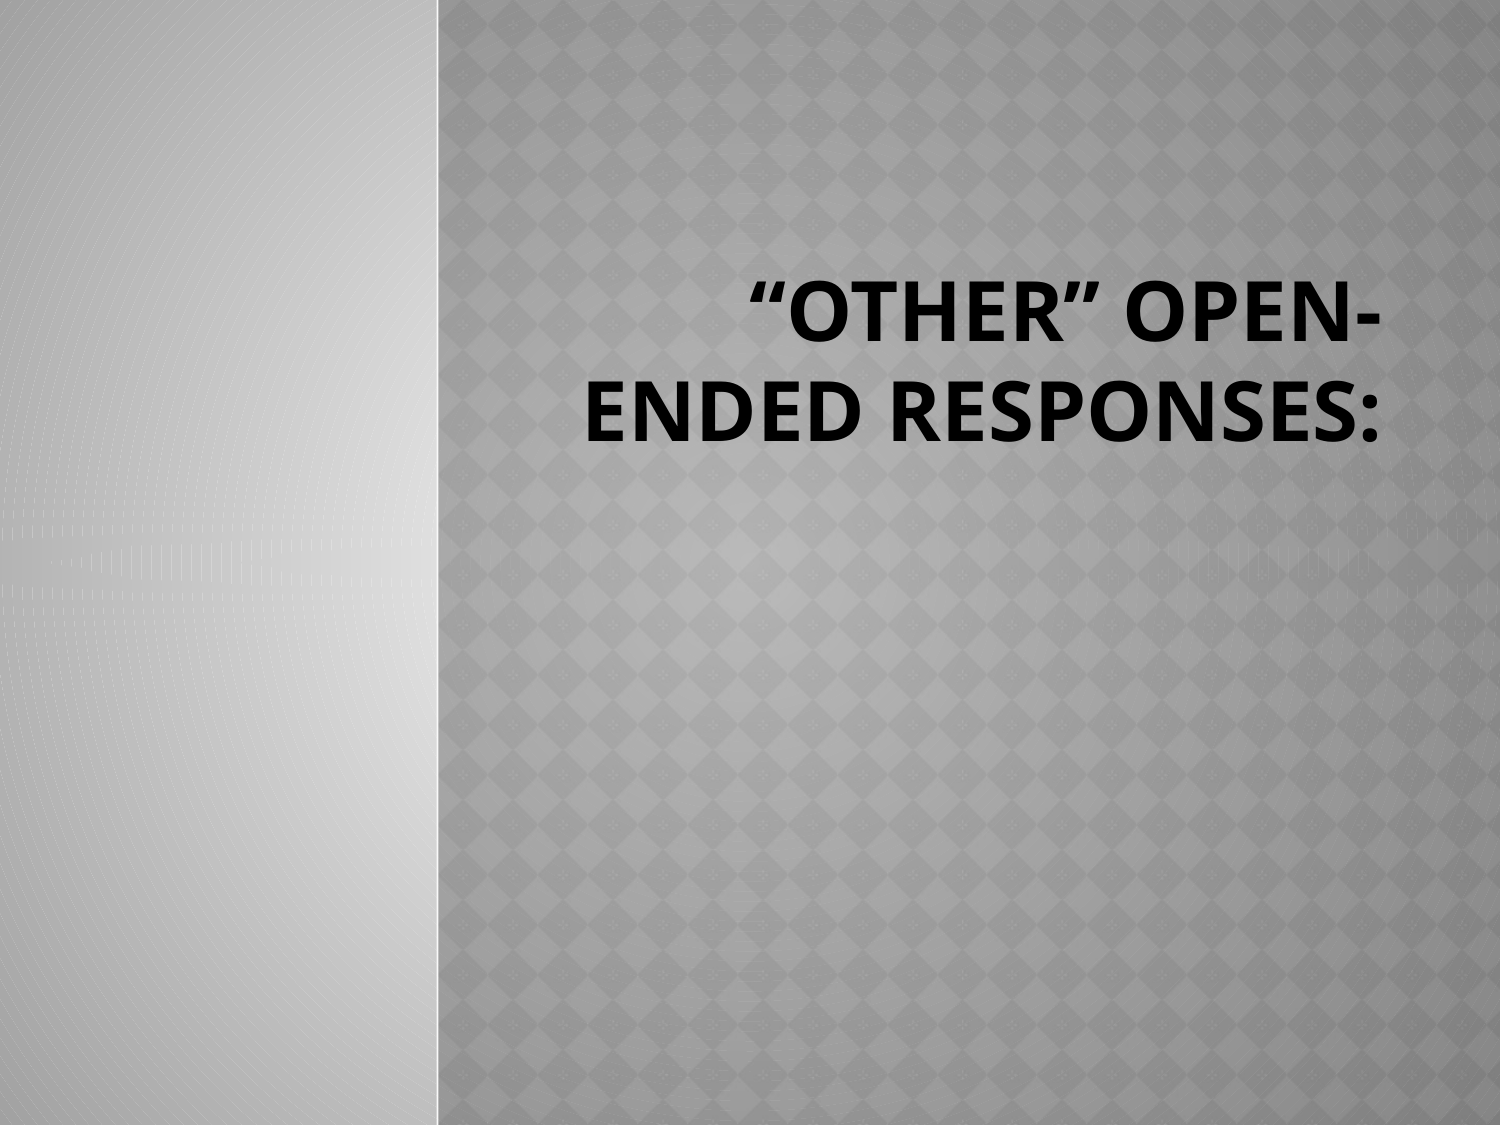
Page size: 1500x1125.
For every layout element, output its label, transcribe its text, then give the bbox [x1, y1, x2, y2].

title “Other” Open-ended responses: [552, 87, 1390, 558]
